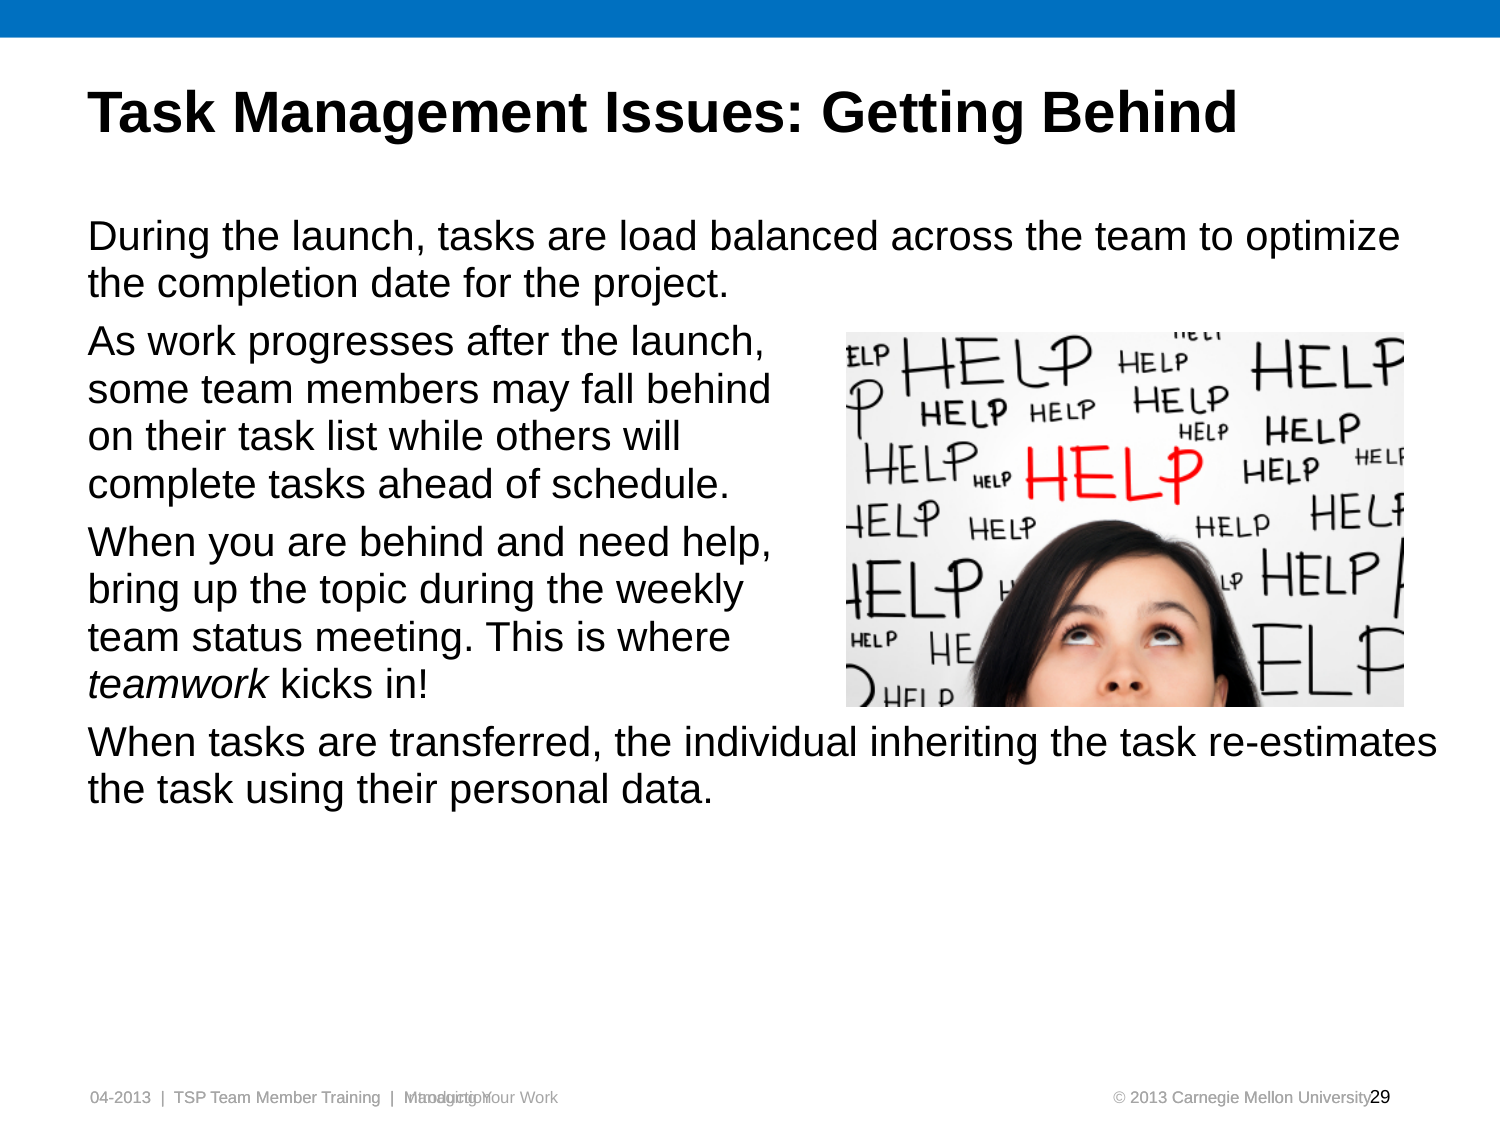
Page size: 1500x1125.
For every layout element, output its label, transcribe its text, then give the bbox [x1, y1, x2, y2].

picture [845, 331, 1404, 707]
list During the launch, tasks are load balanced across the team to optimize the completion date for the project. As work progresses after the launch, some team members may fall behind on their task list while others will complete tasks ahead of schedule. When you are behind and need help, bring up the topic during the weekly team status meeting. This is where teamwork kicks in! When tasks are transferred, the individual inheriting the task re-estimates the task using their personal data. [87, 212, 1440, 1026]
title Task Management Issues: Getting Behind [87, 87, 1439, 212]
